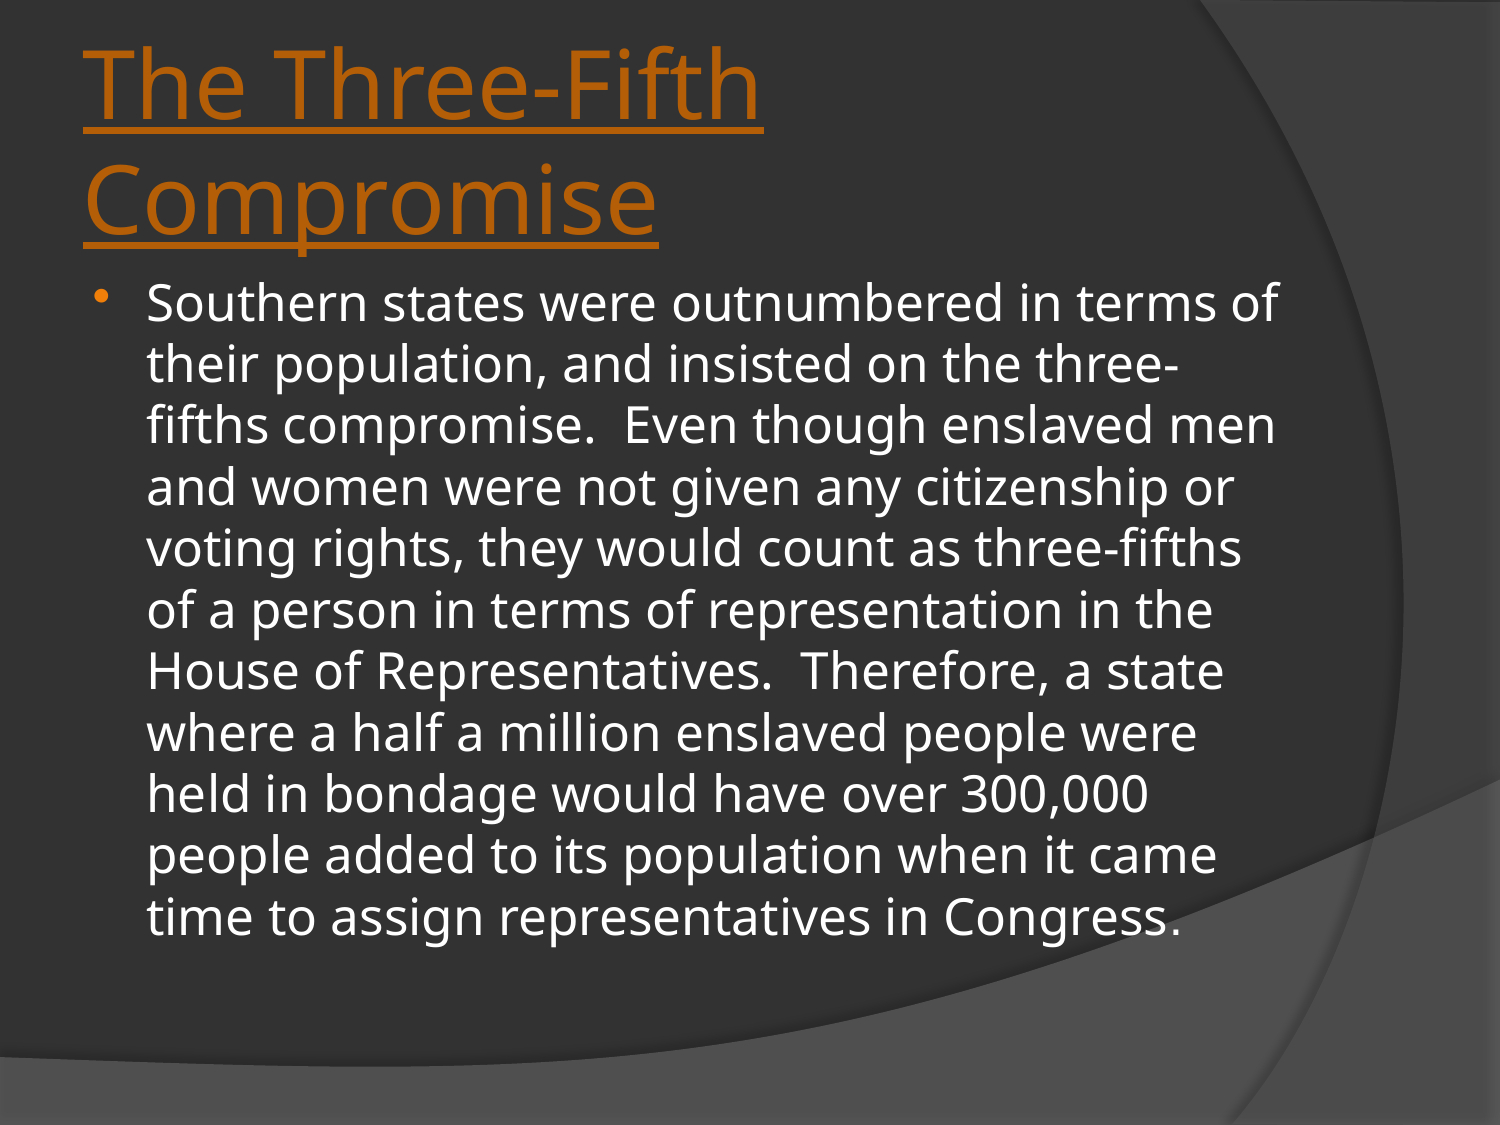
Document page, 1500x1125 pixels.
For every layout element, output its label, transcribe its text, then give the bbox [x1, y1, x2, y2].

list Southern states were outnumbered in terms of their population, and insisted on the three-fifths compromise. Even though enslaved men and women were not given any citizenship or voting rights, they would count as three-fifths of a person in terms of representation in the House of Representatives. Therefore, a state where a half a million enslaved people were held in bondage would have over 300,000 people added to its population when it came time to assign representatives in Congress. [75, 262, 1300, 1005]
title The Three-Fifth Compromise [75, 45, 1300, 233]
